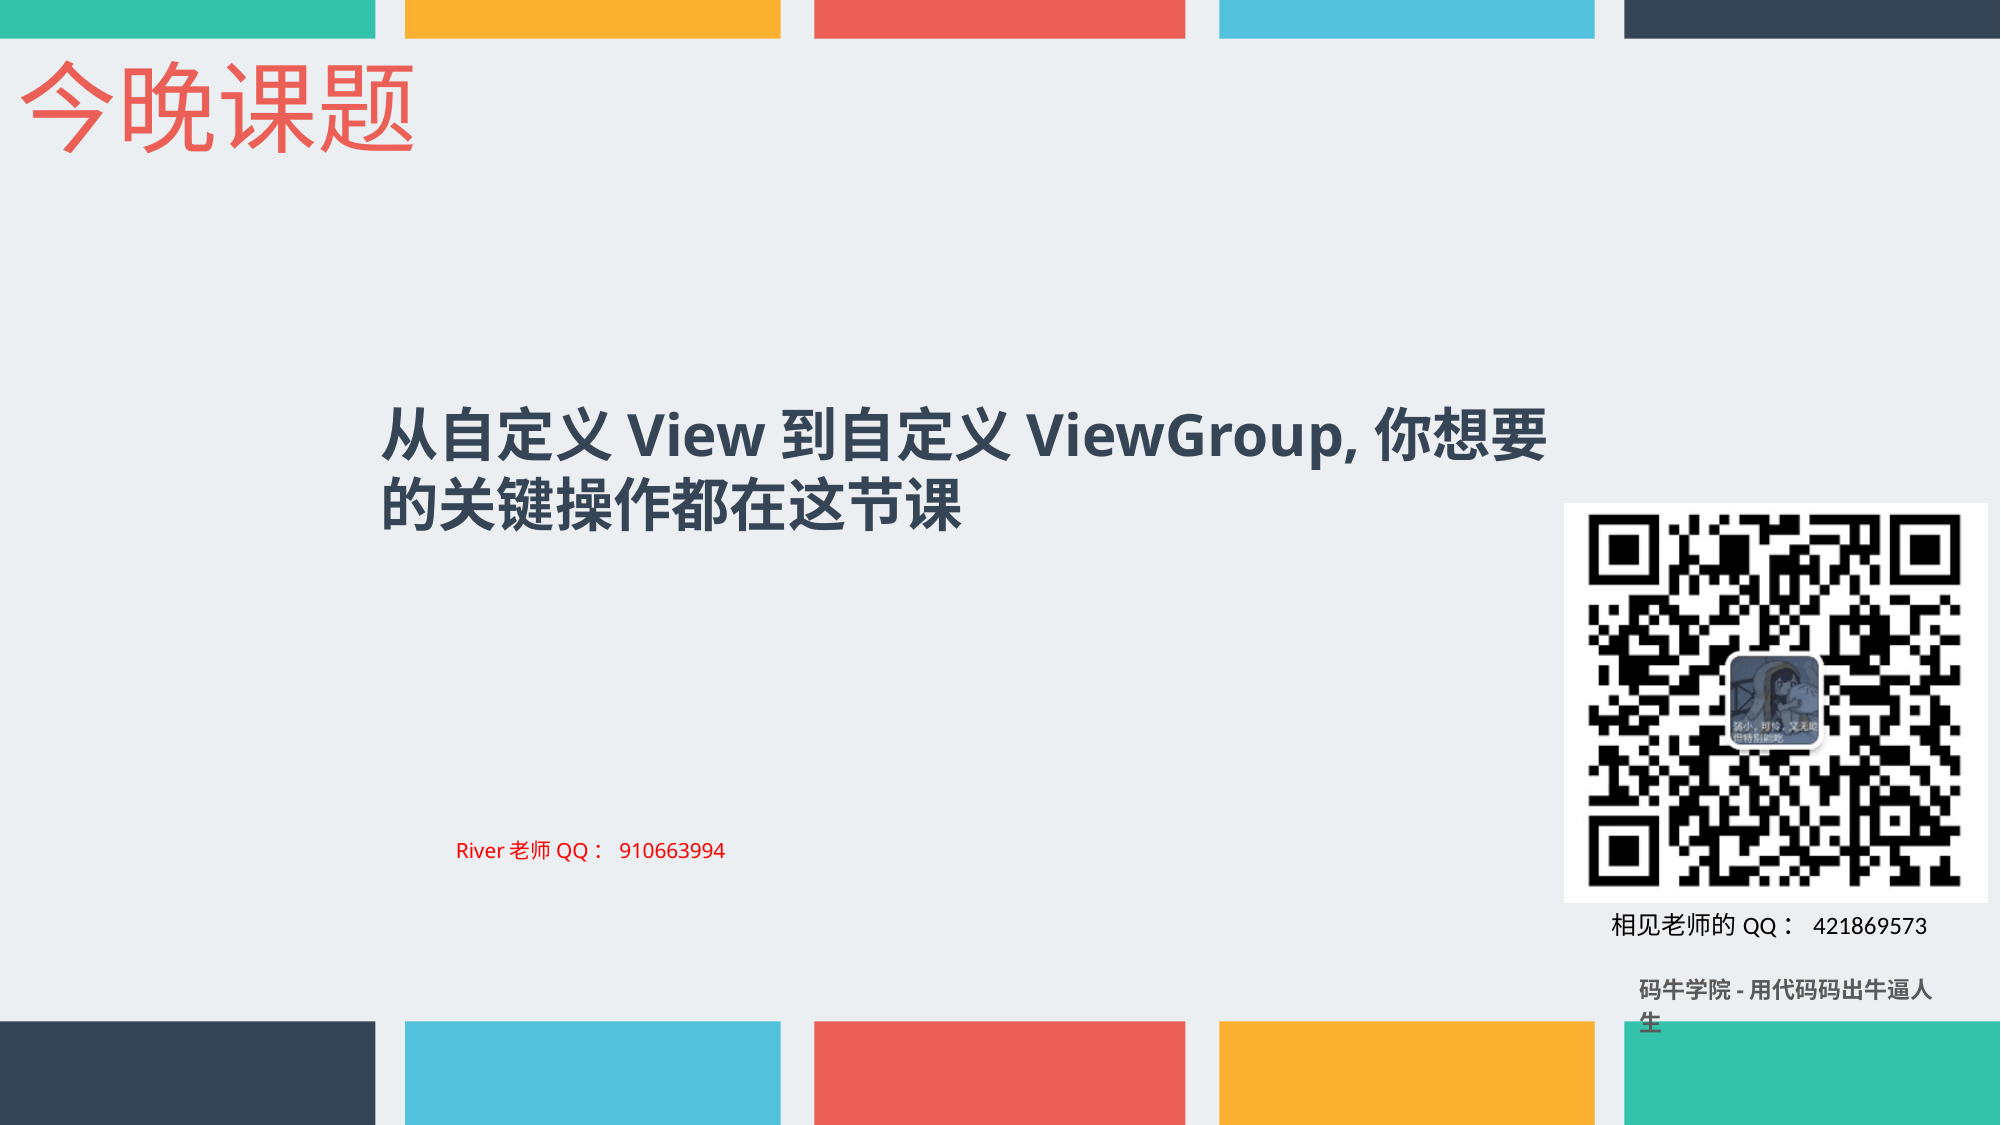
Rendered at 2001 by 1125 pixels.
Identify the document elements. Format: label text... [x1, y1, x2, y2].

picture [1564, 503, 1988, 903]
text_box River老师QQ：910663994 [441, 822, 1231, 871]
text_box 今晚课题 [2, 38, 433, 174]
text_box [405, 0, 781, 39]
text_box [0, 1021, 376, 1125]
text_box [405, 1021, 781, 1125]
text_box 相见老师的QQ：421869573 [1597, 903, 1943, 947]
text_box [0, 0, 376, 39]
text_box [1219, 1021, 1595, 1125]
text_box [814, 1021, 1186, 1125]
text_box [1624, 0, 2000, 39]
text_box [1219, 0, 1595, 39]
text_box 从自定义View到自定义ViewGroup,你想要的关键操作都在这节课 [365, 390, 1584, 605]
text_box 码牛学院-用代码码出牛逼人生 [1624, 962, 1969, 1044]
text_box [814, 0, 1186, 39]
text_box [1624, 1021, 2000, 1125]
